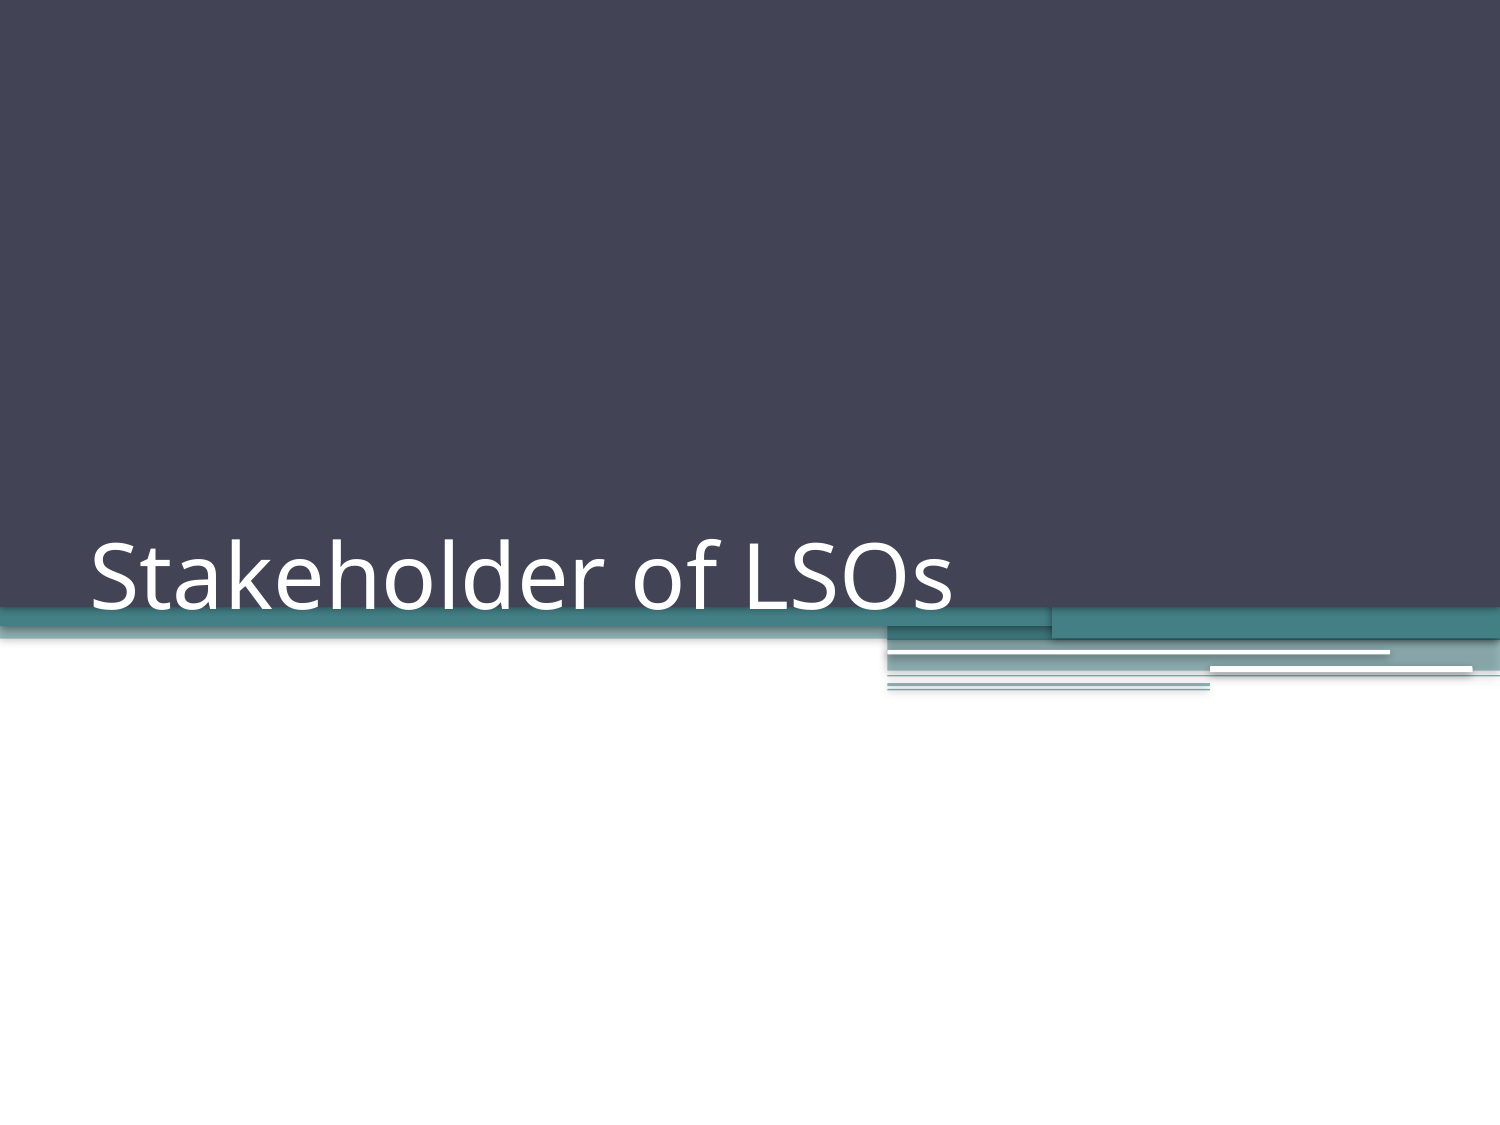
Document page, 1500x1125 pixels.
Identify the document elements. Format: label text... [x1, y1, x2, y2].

title Stakeholder of LSOs [75, 394, 1463, 636]
